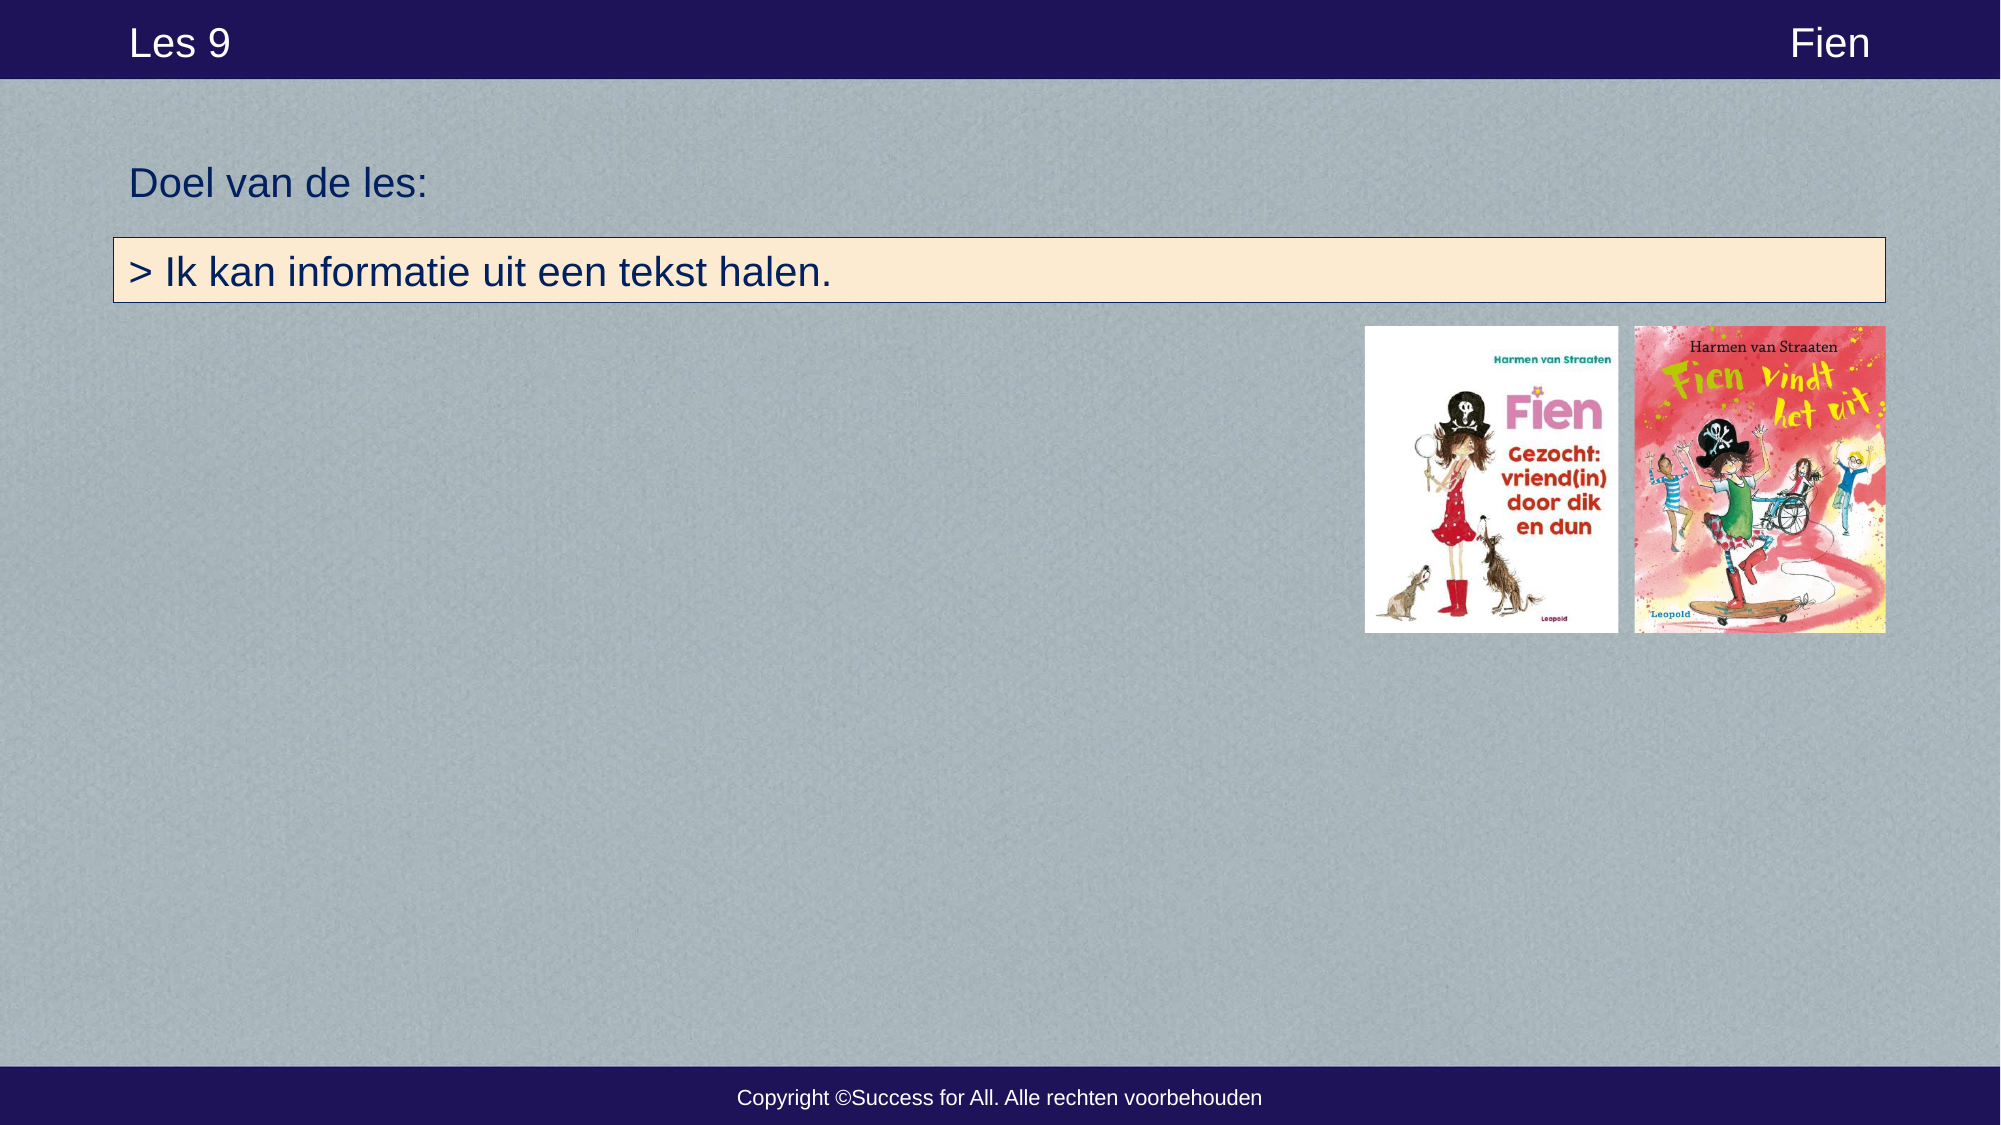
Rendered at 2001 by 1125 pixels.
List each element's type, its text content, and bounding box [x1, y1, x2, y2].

text_box > Ik kan informatie uit een tekst halen. [113, 237, 1886, 303]
picture [0, 0, 2001, 1125]
text_box Doel van de les: [113, 148, 1635, 214]
text_box Les 9 [114, 8, 354, 73]
text_box Fien [999, 8, 1886, 73]
text_box Copyright ©Success for All. Alle rechten voorbehouden [0, 1076, 2000, 1125]
